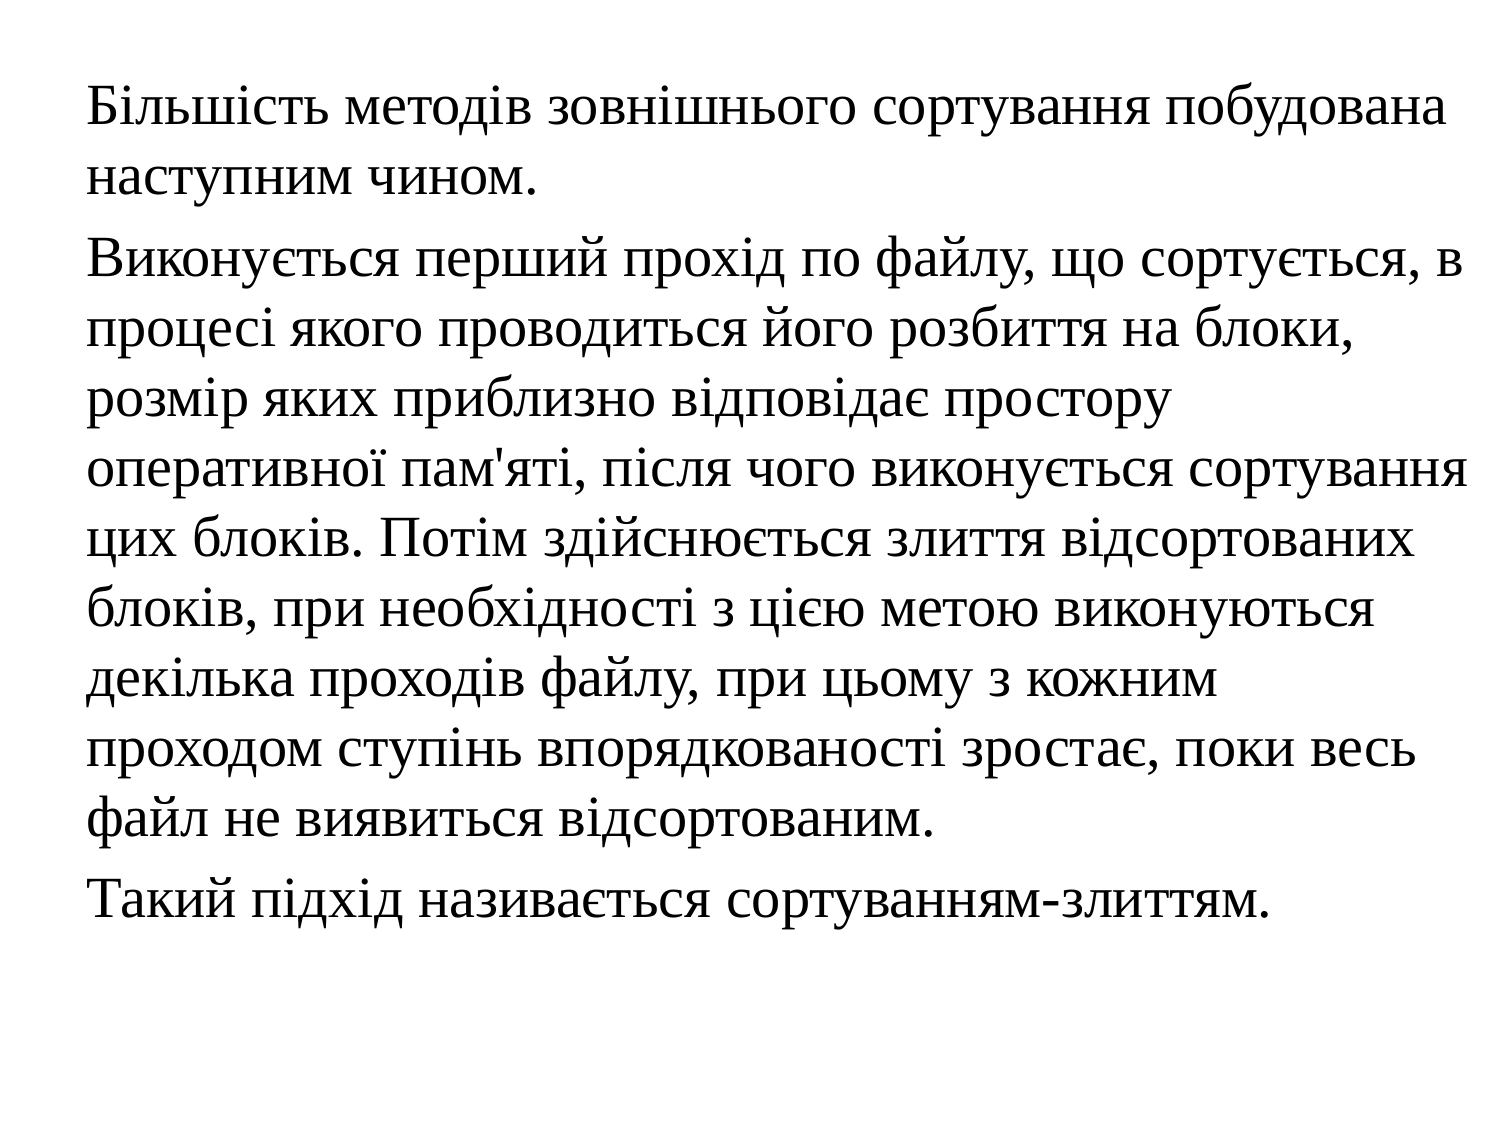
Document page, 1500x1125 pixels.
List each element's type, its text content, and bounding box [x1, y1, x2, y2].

list Більшість методів зовнішнього сортування побудована наступним чином. Виконується перший прохід по файлу, що сортується, в процесі якого проводиться його розбиття на блоки, розмір яких приблизно відповідає простору оперативної пам'яті, після чого виконується сортування цих блоків. Потім здійснюється злиття відсортованих блоків, при необхідності з цією метою виконуються декілька проходів файлу, при цьому з кожним проходом ступінь впорядкованості зростає, поки весь файл не виявиться відсортованим. Такий підхід називається сортуванням-злиттям. [0, 58, 1500, 1125]
